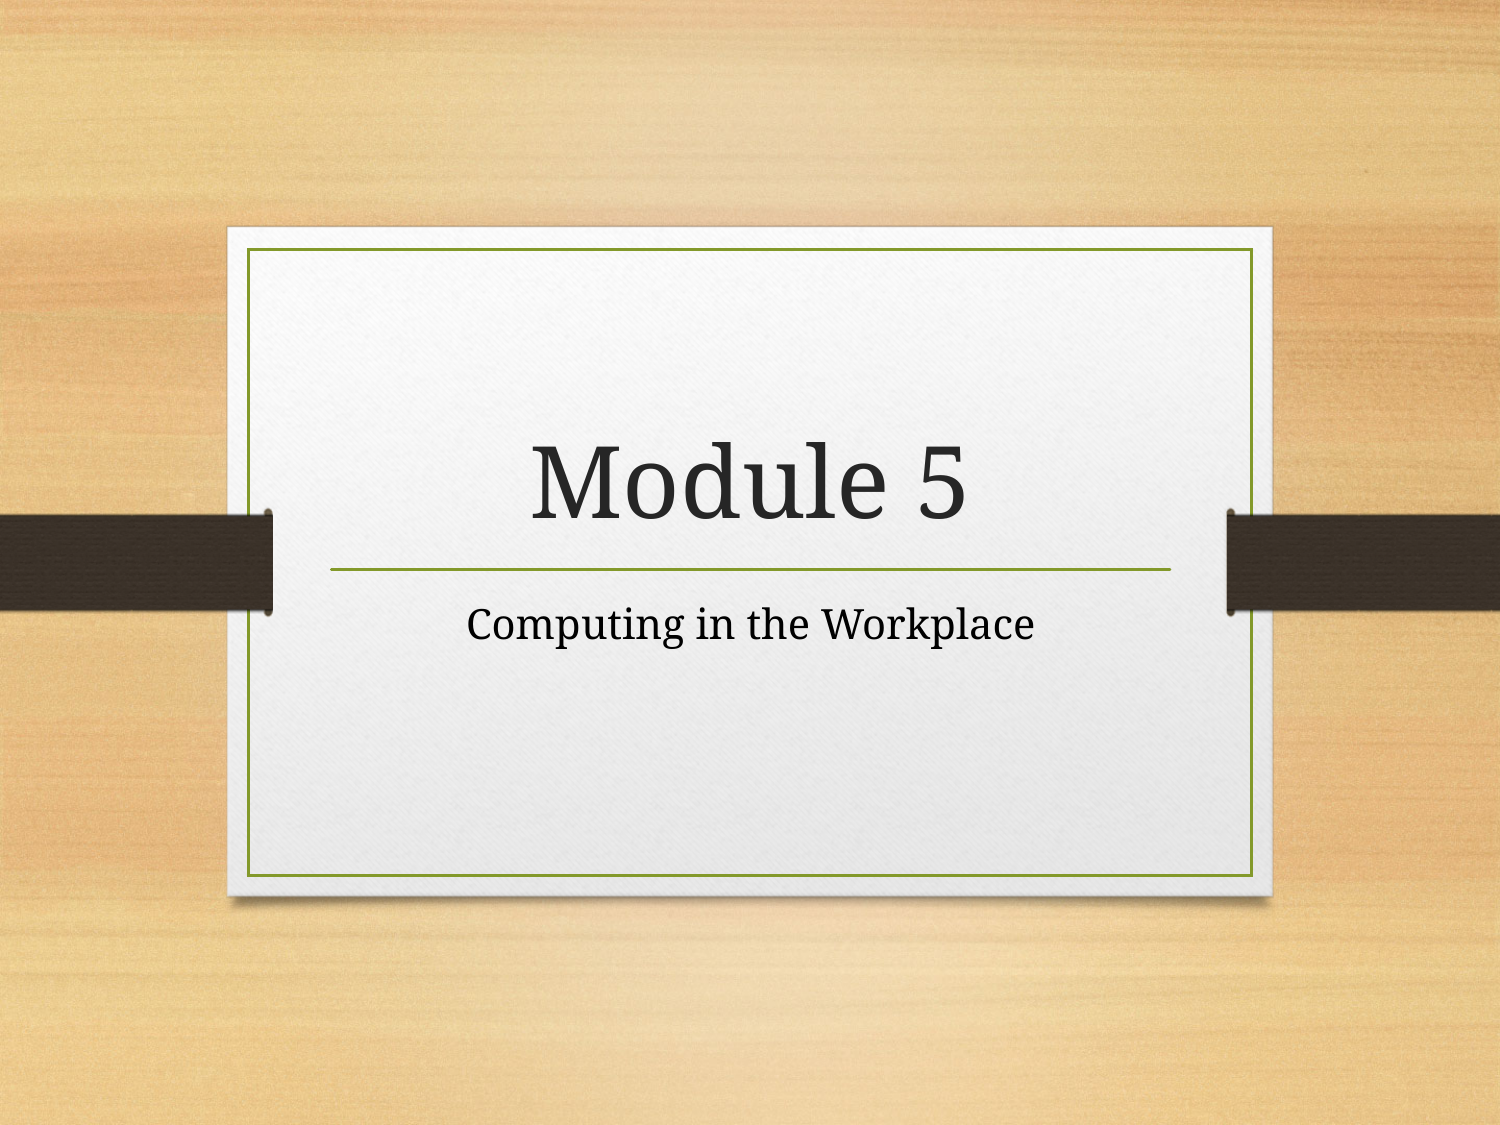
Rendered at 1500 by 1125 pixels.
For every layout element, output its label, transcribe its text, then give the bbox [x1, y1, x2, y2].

picture [0, 0, 1500, 1125]
subtitle Computing in the Workplace [315, 590, 1187, 817]
title Module 5 [315, 297, 1187, 546]
